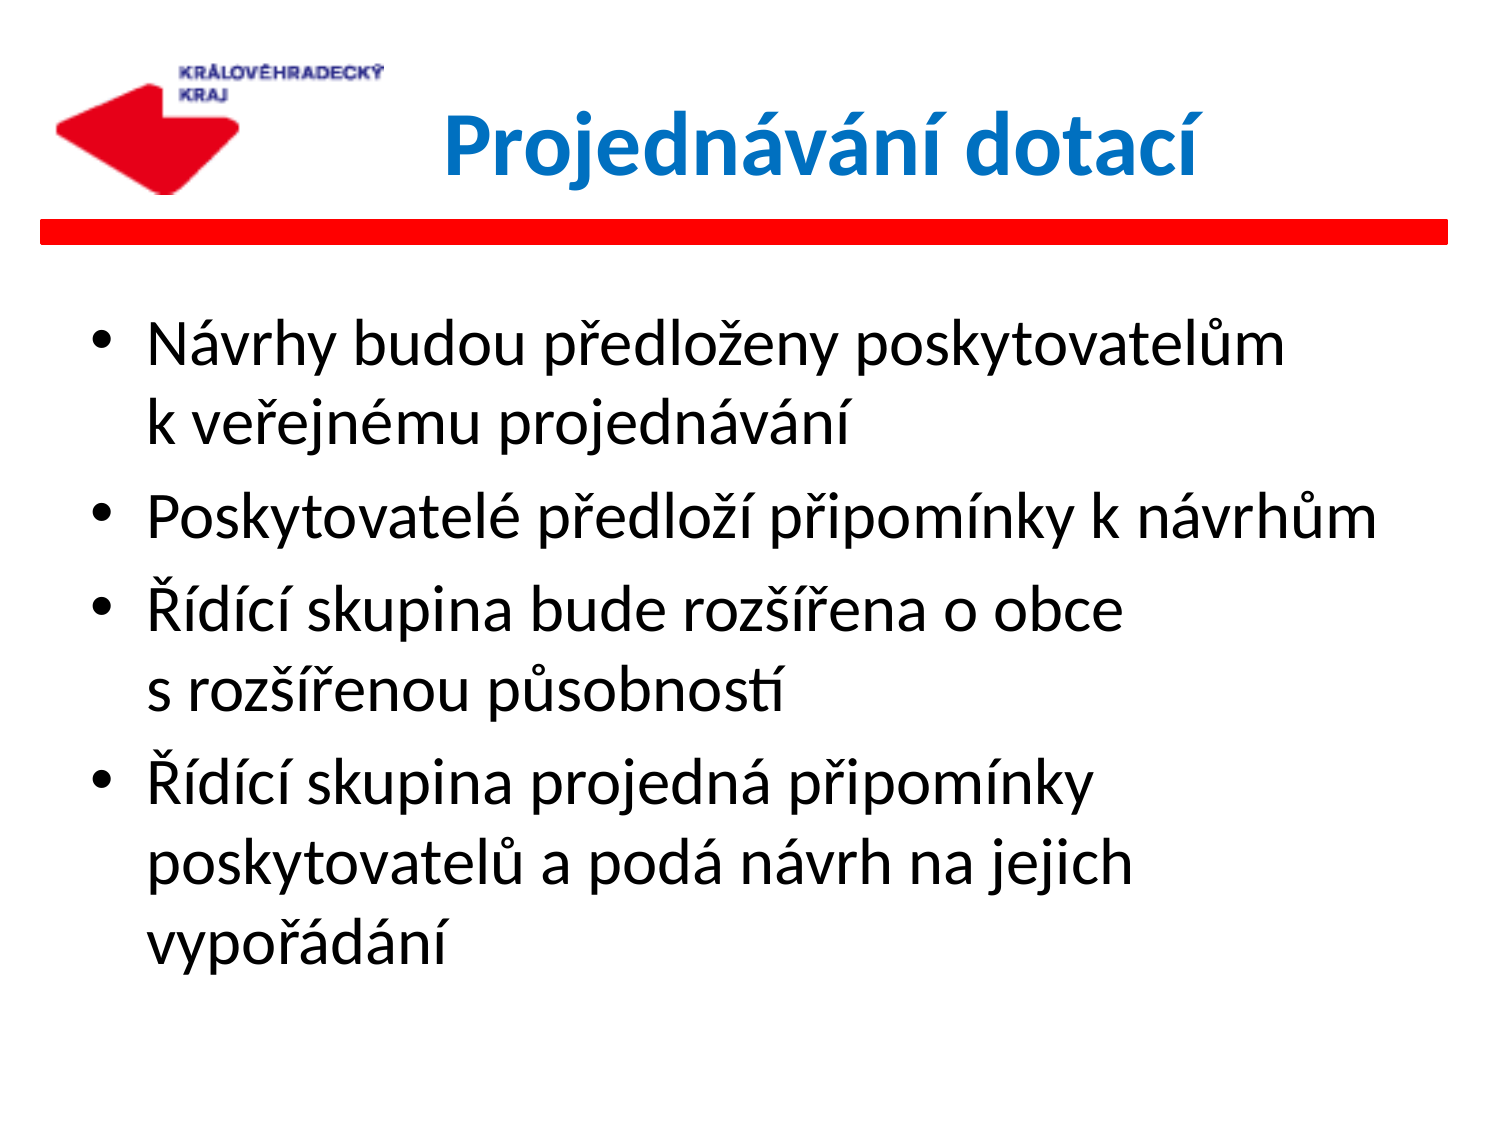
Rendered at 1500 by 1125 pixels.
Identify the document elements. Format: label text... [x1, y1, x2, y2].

text_box [39, 218, 1449, 245]
title Projednávání dotací [218, 45, 1425, 218]
list Návrhy budou předloženy poskytovatelům k veřejnému projednávání Poskytovatelé předloží připomínky k návrhům Řídící skupina bude rozšířena o obce s rozšířenou působností Řídící skupina projedná připomínky poskytovatelů a podá návrh na jejich vypořádání [75, 290, 1425, 1047]
picture [29, 30, 385, 195]
